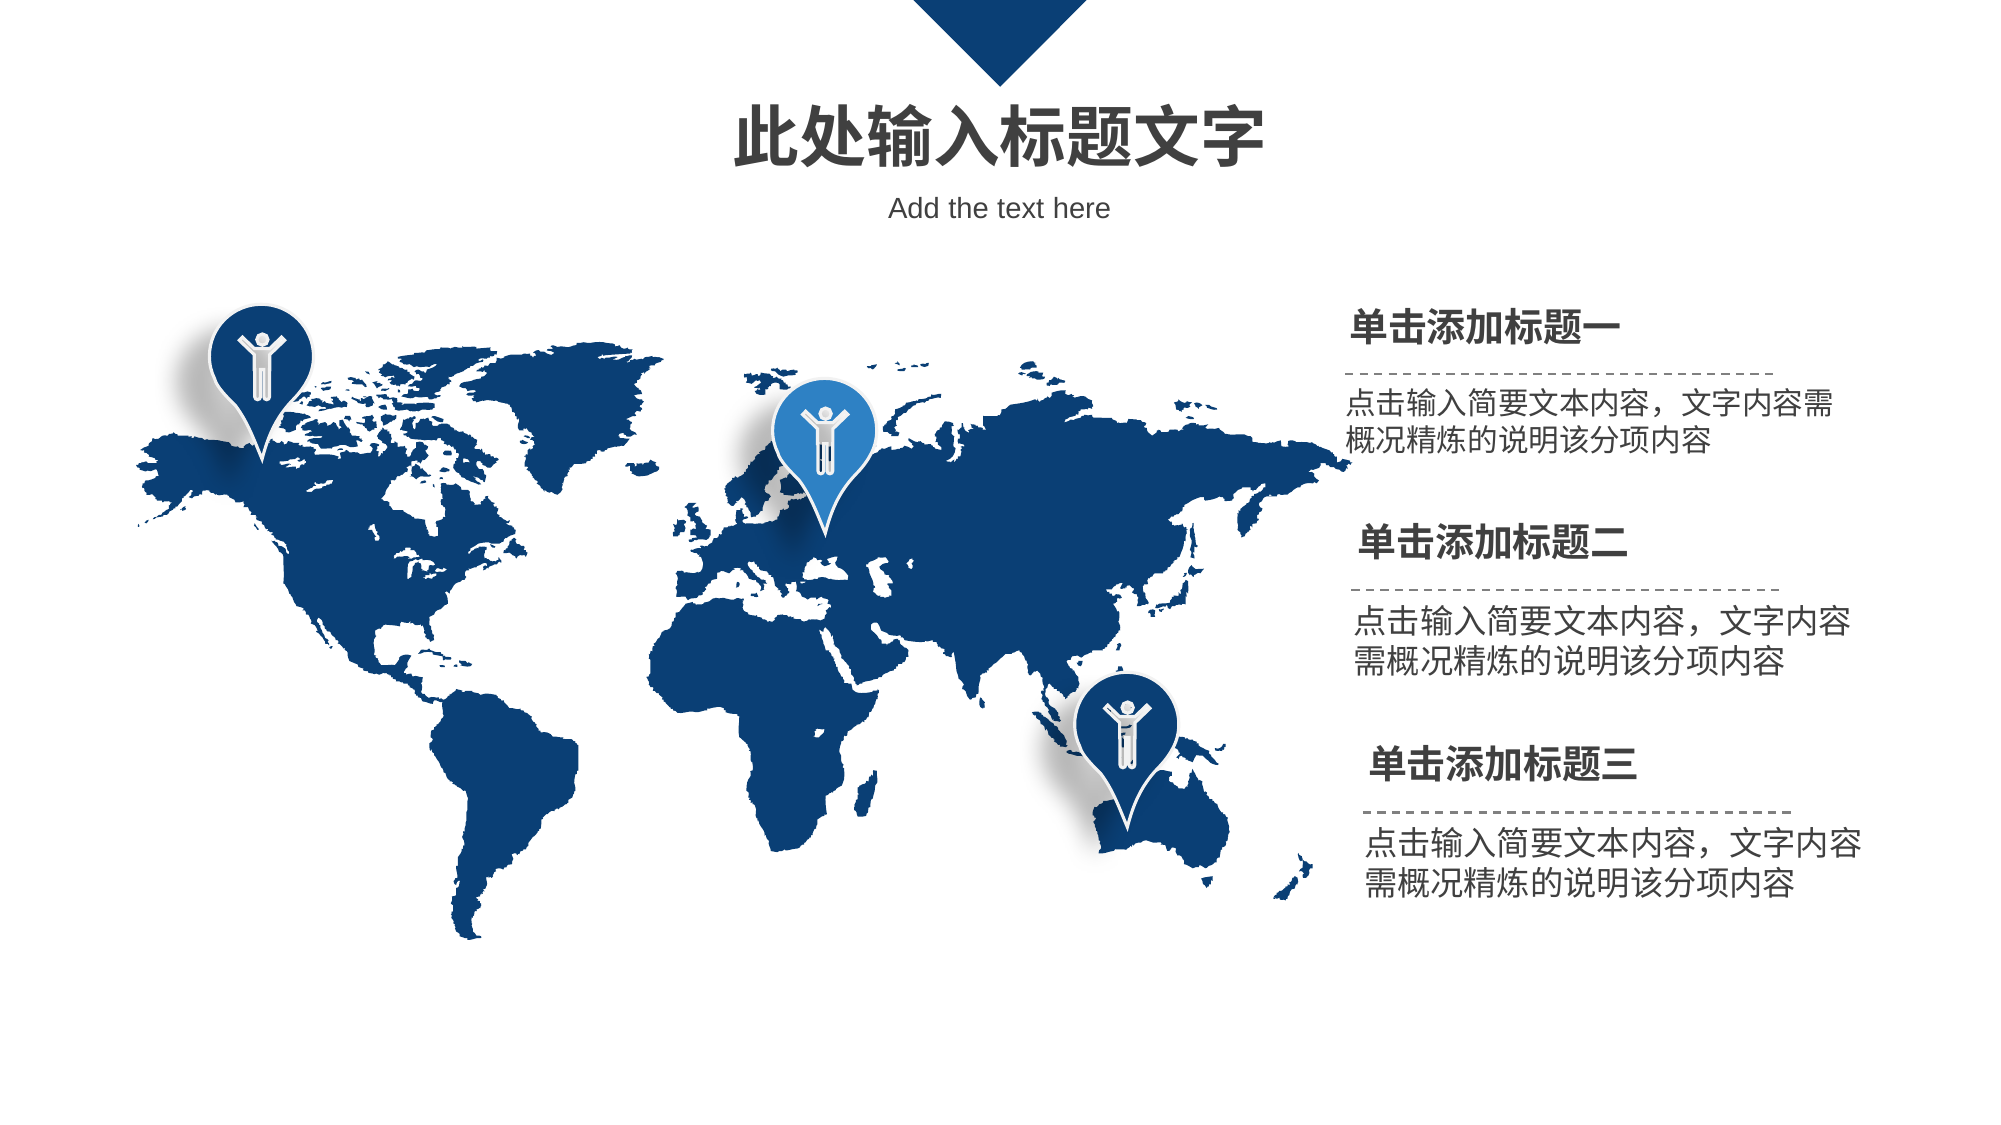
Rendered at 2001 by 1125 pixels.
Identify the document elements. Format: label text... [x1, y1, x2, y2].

text_box 单击添加标题三 [1353, 732, 1655, 794]
text_box 点击输入简要文本内容，文字内容需概况精炼的说明该分项内容 [1353, 814, 1898, 910]
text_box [135, 341, 1353, 941]
text_box 点击输入简要文本内容，文字内容需概况精炼的说明该分项内容 [1353, 376, 1879, 465]
text_box 单击添加标题二 [1353, 510, 1644, 572]
text_box Add the text here [403, 186, 1597, 233]
text_box 点击输入简要文本内容，文字内容需概况精炼的说明该分项内容 [1353, 592, 1882, 688]
text_box [210, 303, 313, 341]
text_box 单击添加标题一 [1334, 294, 1636, 357]
text_box 此处输入标题文字 [403, 96, 1597, 183]
